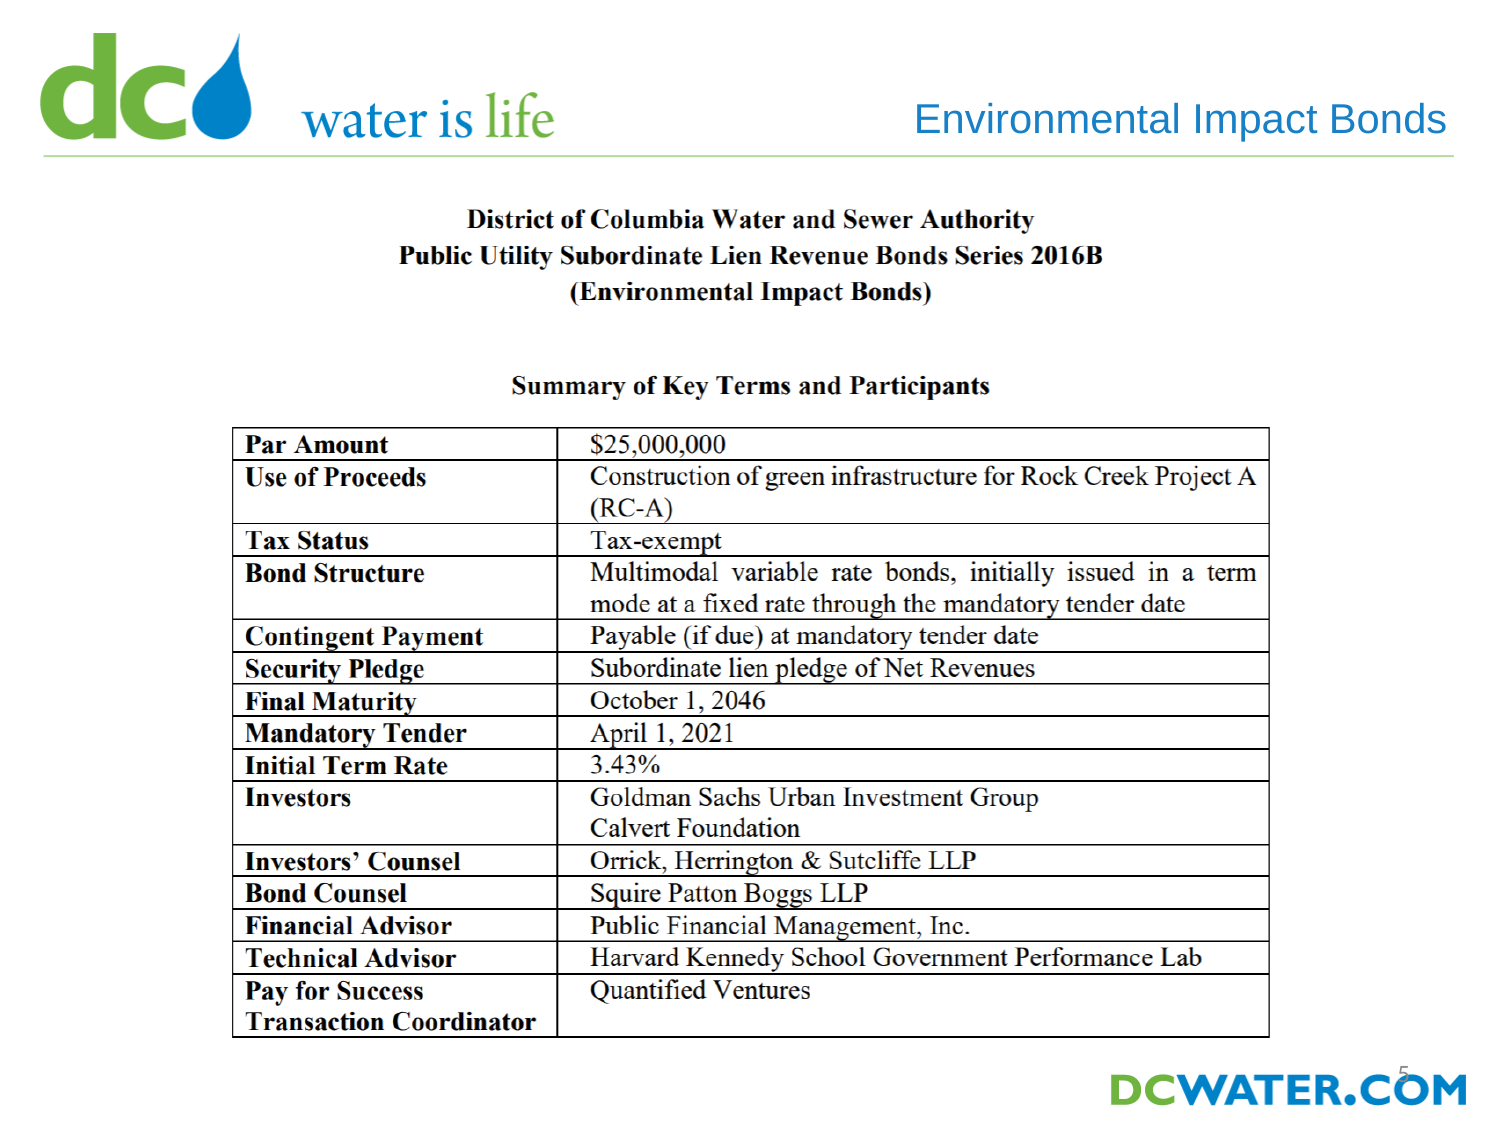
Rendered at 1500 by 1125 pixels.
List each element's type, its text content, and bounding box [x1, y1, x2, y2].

slide_number 5 [1074, 1042, 1425, 1103]
picture [0, 0, 1500, 1125]
text_box Environmental Impact Bonds [637, 84, 1463, 150]
